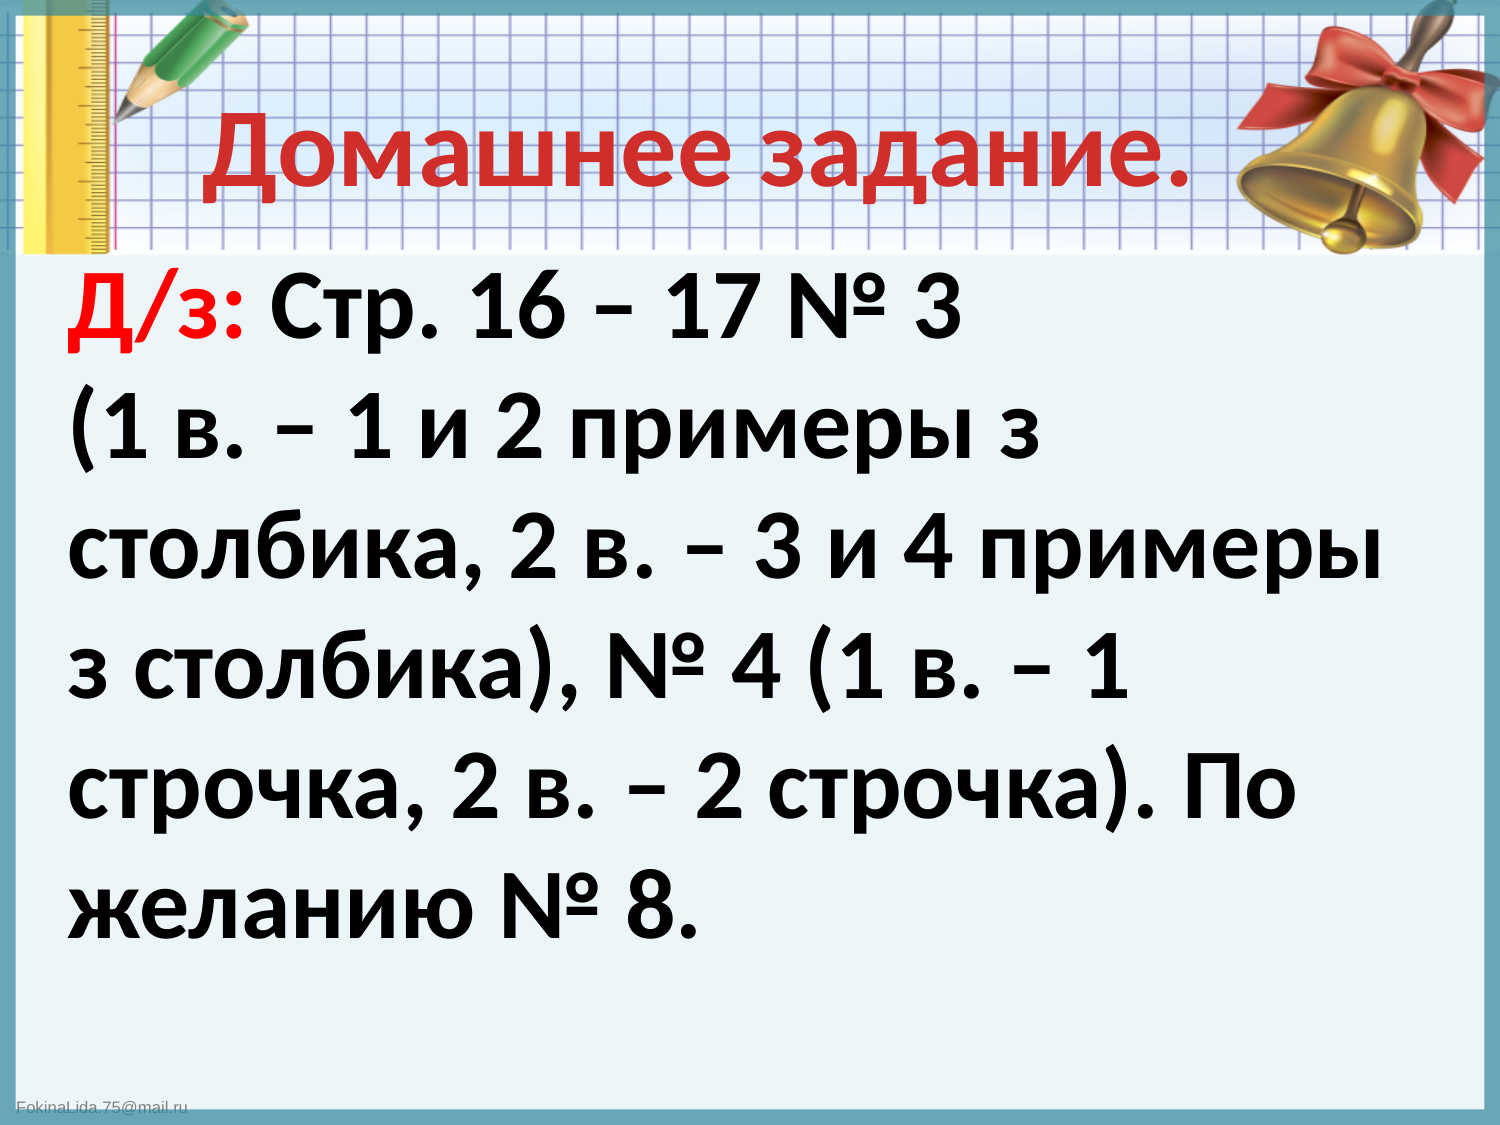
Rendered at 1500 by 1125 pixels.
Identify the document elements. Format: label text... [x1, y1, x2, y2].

text_box Домашнее задание. [187, 66, 1210, 217]
text_box Д/з: Стр. 16 – 17 № 3 (1 в. – 1 и 2 примеры з столбика, 2 в. – 3 и 4 примеры з столбика), № 4 (1 в. – 1 строчка, 2 в. – 2 строчка). По желанию № 8. [53, 231, 1459, 967]
picture [16, 16, 1484, 256]
